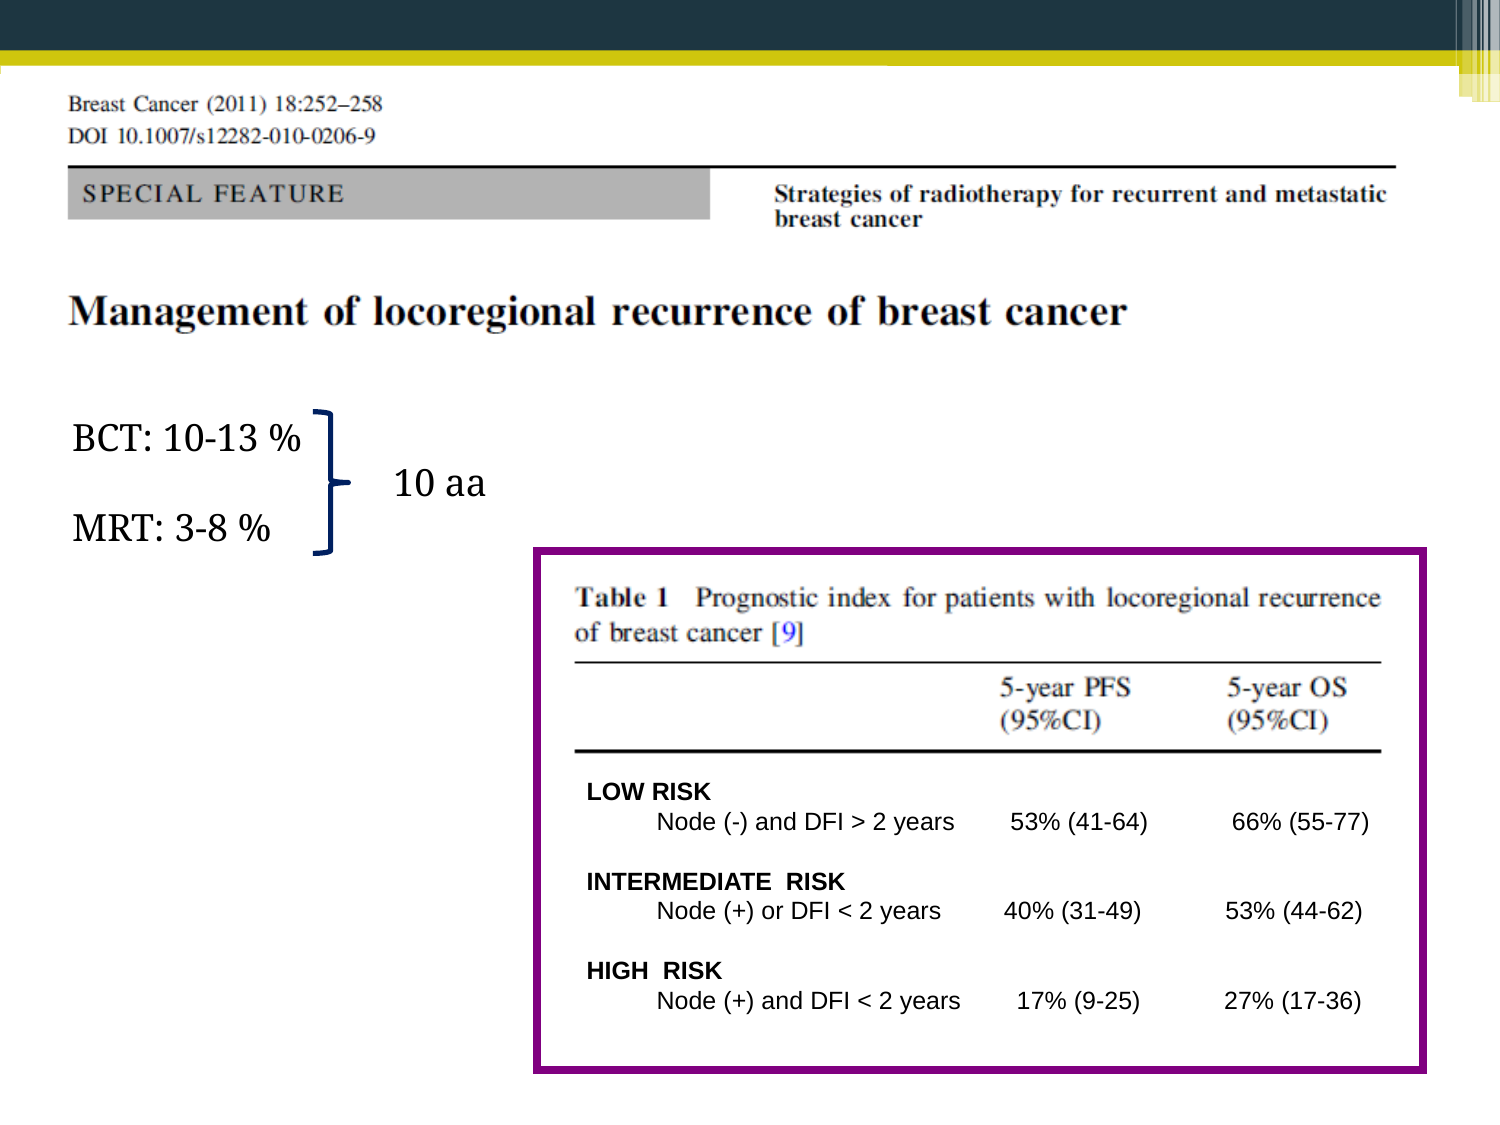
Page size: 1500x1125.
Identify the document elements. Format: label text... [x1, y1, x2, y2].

text_box [312, 410, 350, 555]
picture [1, 66, 1460, 372]
text_box 10 aa [368, 452, 502, 512]
text_box BCT: 10-13 % MRT: 3-8 % [57, 406, 471, 557]
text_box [536, 550, 1424, 1071]
